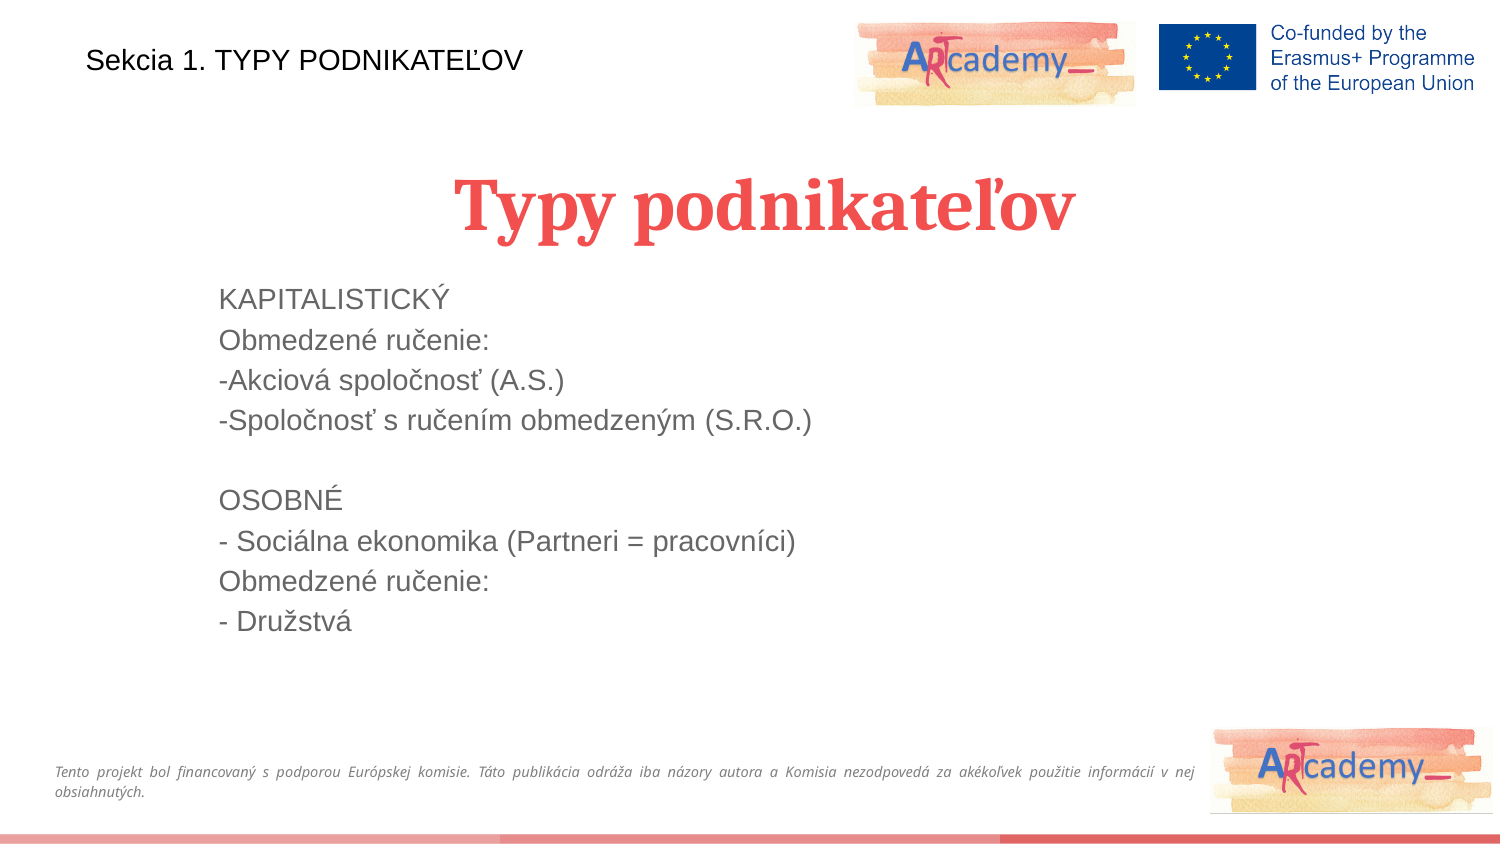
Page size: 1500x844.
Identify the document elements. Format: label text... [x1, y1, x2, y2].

text_box Tento projekt bol financovaný s podporou Európskej komisie. Táto publikácia odráža iba názory autora a Komisia nezodpovedá za akékoľvek použitie informácií v nej obsiahnutých. [39, 754, 1205, 799]
picture [1210, 709, 1493, 844]
picture [1158, 24, 1474, 94]
text_box Sekcia 1. TYPY PODNIKATEĽOV [70, 33, 582, 84]
list KAPITALISTICKÝ Obmedzené ručenie: -Akciová spoločnosť (A.S.) -Spoločnosť s ručením obmedzeným (S.R.O.) OSOBNÉ - Sociálna ekonomika (Partneri = pracovníci) Obmedzené ručenie: - Družstvá [180, 260, 1352, 729]
title Typy podnikateľov [180, 53, 1352, 260]
picture [854, 2, 1137, 138]
